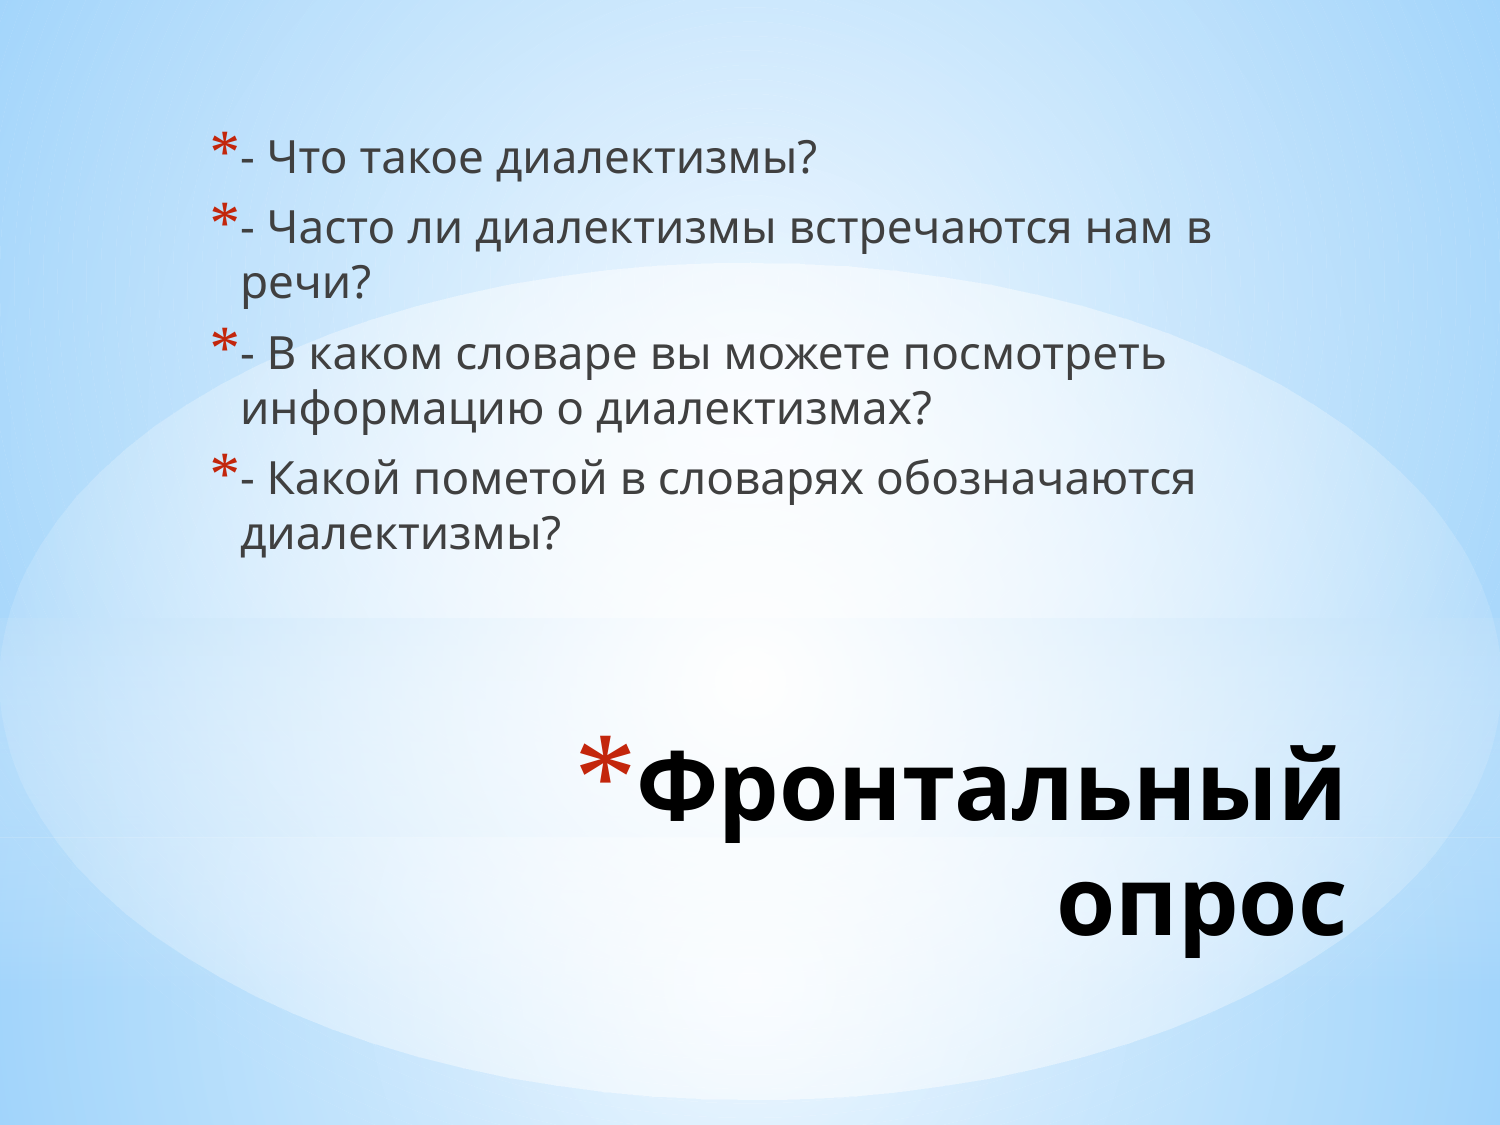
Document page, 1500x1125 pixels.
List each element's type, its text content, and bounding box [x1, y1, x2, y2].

list - Что такое диалектизмы? - Часто ли диалектизмы встречаются нам в речи? - В каком словаре вы можете посмотреть информацию о диалектизмах? - Какой пометой в словарях обозначаются диалектизмы? [187, 120, 1238, 690]
title Фронтальный опрос [294, 717, 1363, 905]
